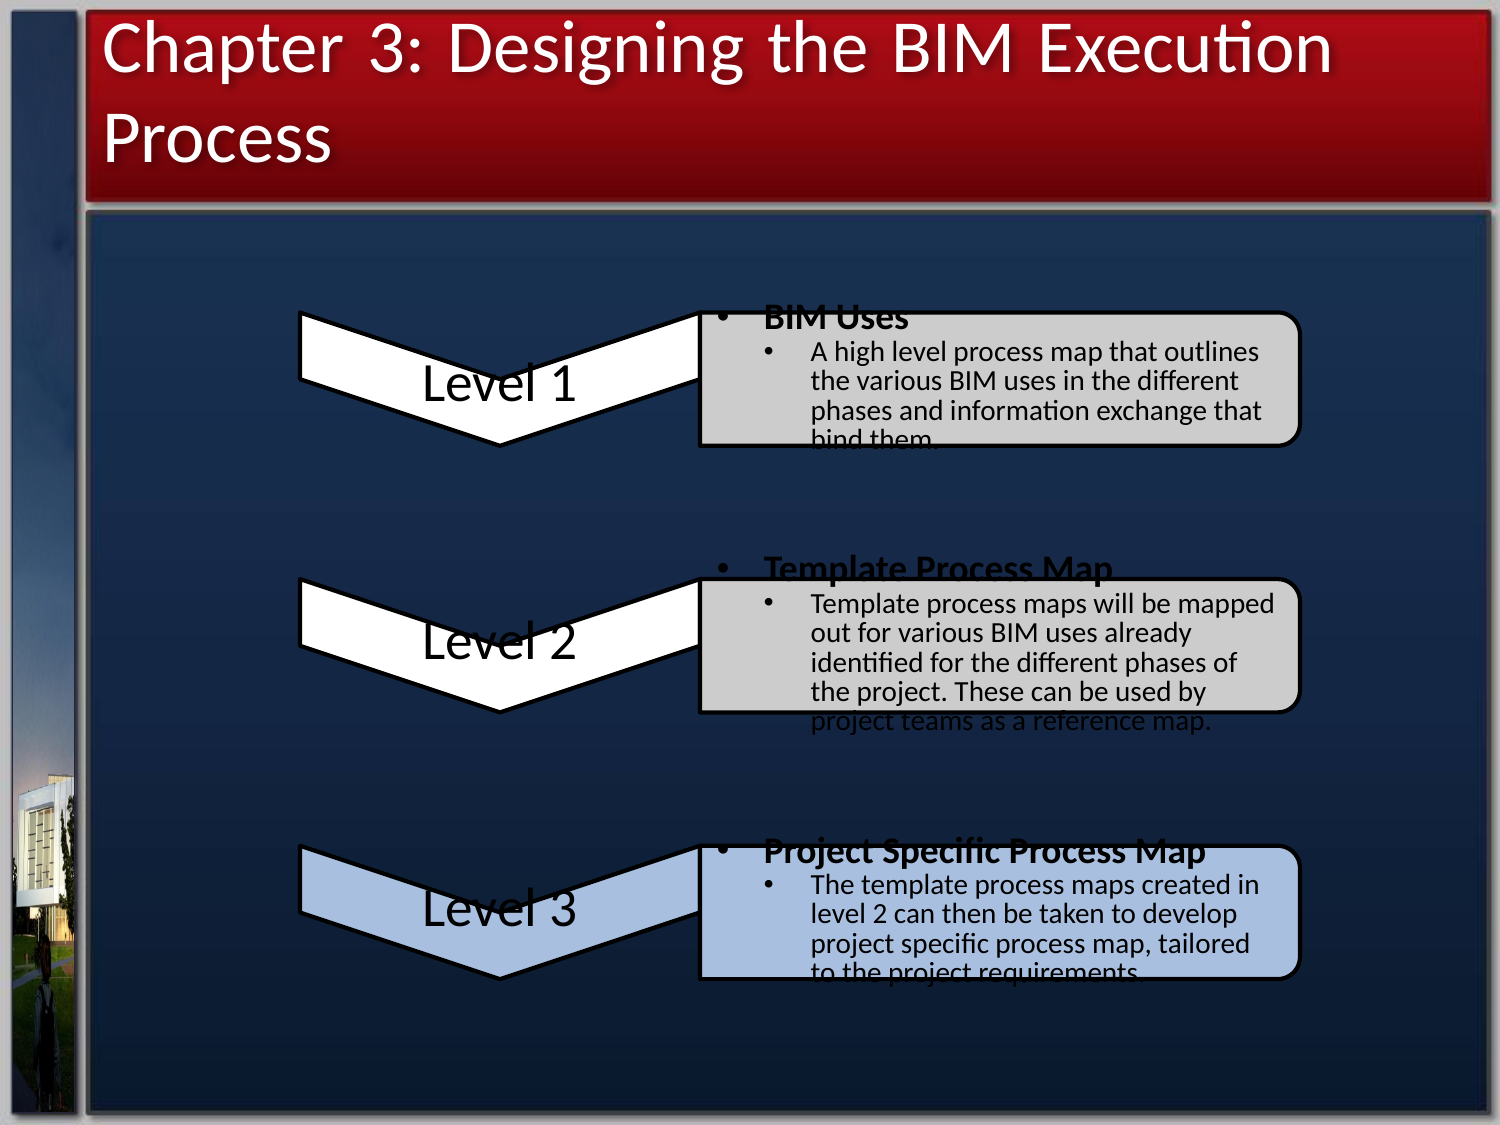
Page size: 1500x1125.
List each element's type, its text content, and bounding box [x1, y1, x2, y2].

text_box Chapter 3: Designing the BIM Execution Process [87, 0, 1350, 186]
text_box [299, 312, 1301, 980]
picture [0, 0, 1500, 1125]
